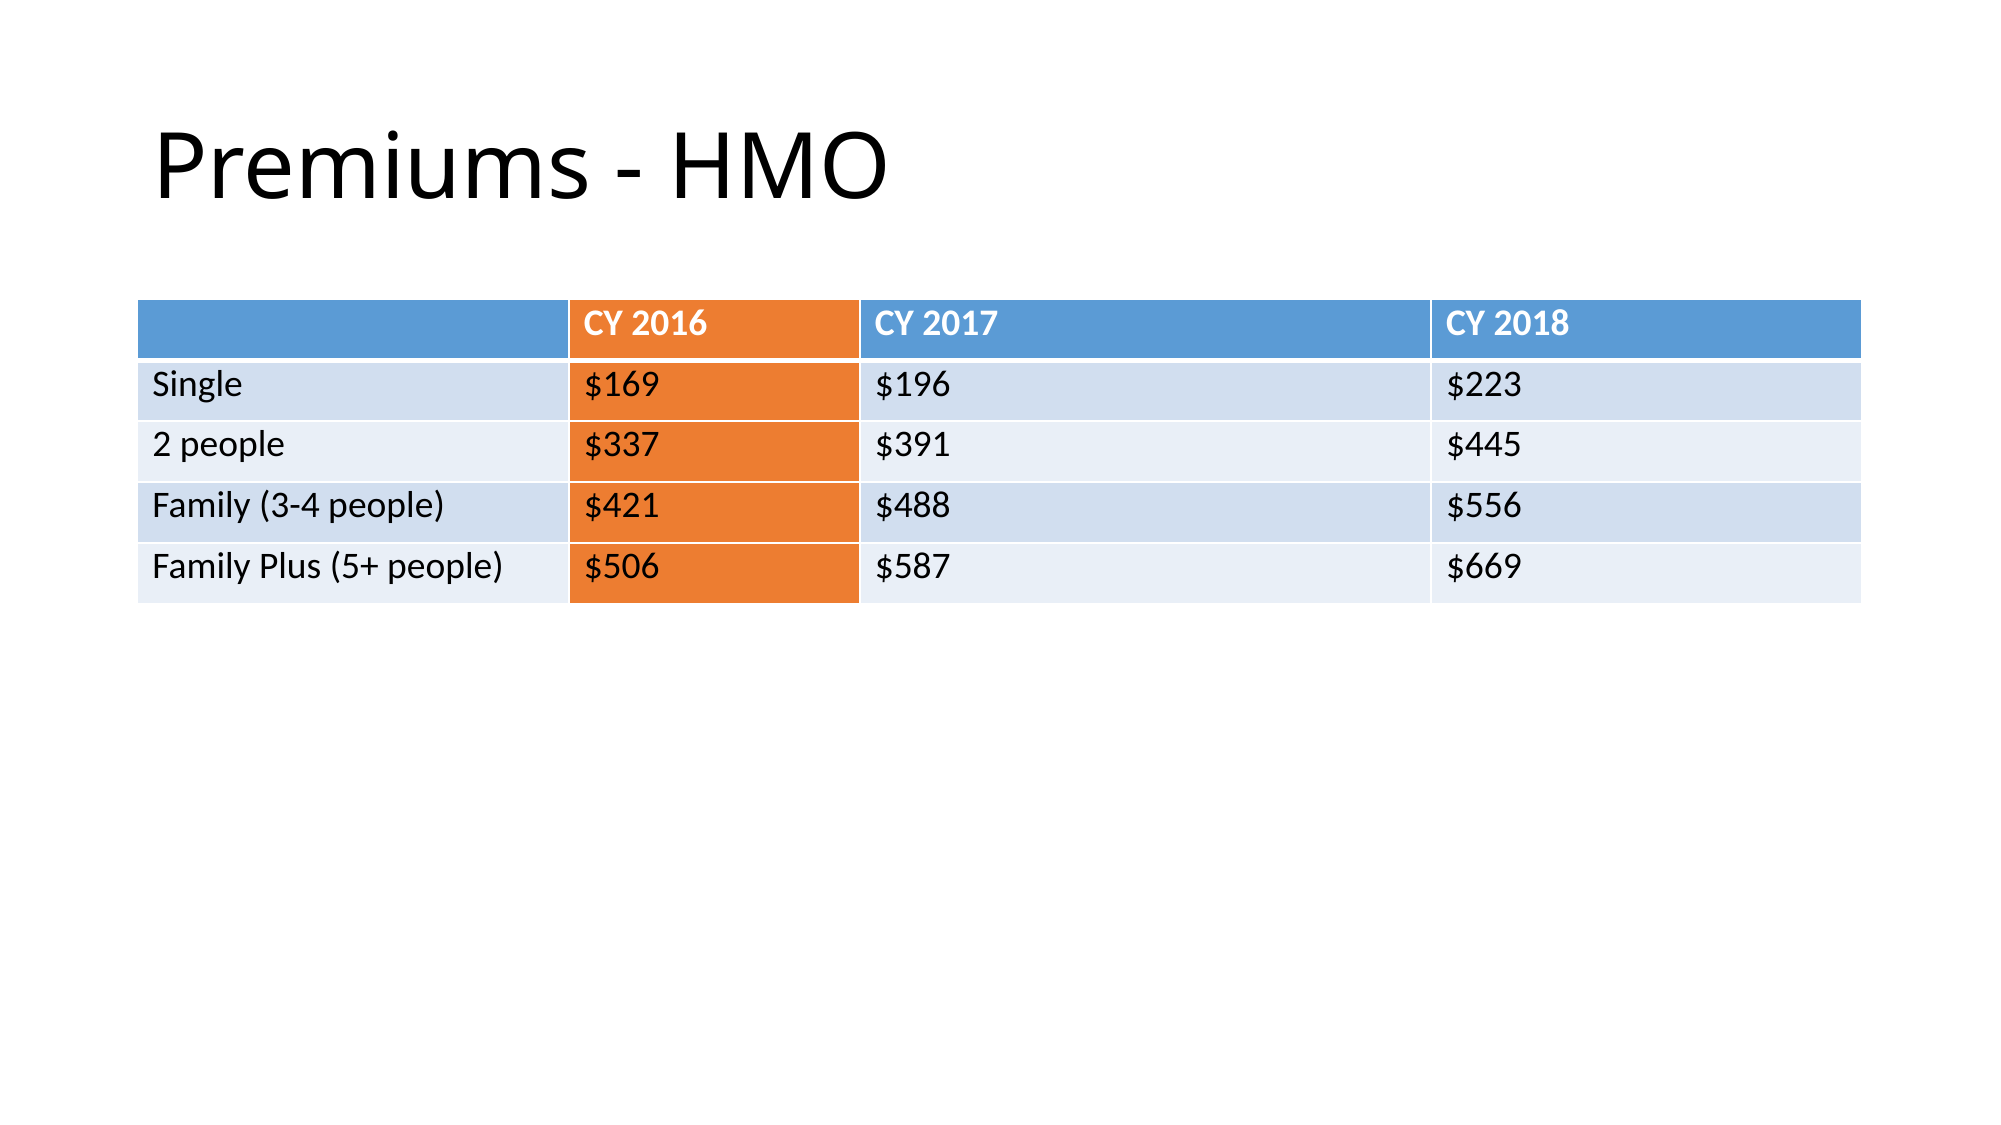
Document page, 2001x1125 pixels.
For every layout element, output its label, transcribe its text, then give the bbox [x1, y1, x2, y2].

table_header [138, 300, 568, 358]
table_cell $169 [570, 363, 859, 420]
table_cell $556 [1432, 483, 1861, 542]
table_header CY 2017 [861, 300, 1430, 358]
title Premiums - HMO [137, 59, 1863, 278]
table_header CY 2016 [570, 300, 859, 358]
table_cell Family Plus (5+ people) [138, 544, 568, 603]
table_cell $223 [1432, 363, 1861, 420]
table_cell Family (3-4 people) [138, 483, 568, 542]
table_cell $391 [861, 422, 1430, 481]
table_cell $337 [570, 422, 859, 481]
table_cell $196 [861, 363, 1430, 420]
table_cell 2 people [138, 422, 568, 481]
table_cell $421 [570, 483, 859, 542]
table_cell $488 [861, 483, 1430, 542]
table_header CY 2018 [1432, 300, 1861, 358]
table_cell $506 [570, 544, 859, 603]
table_cell Single [138, 363, 568, 420]
table_cell $587 [861, 544, 1430, 603]
table_cell $669 [1432, 544, 1861, 603]
table_cell $445 [1432, 422, 1861, 481]
